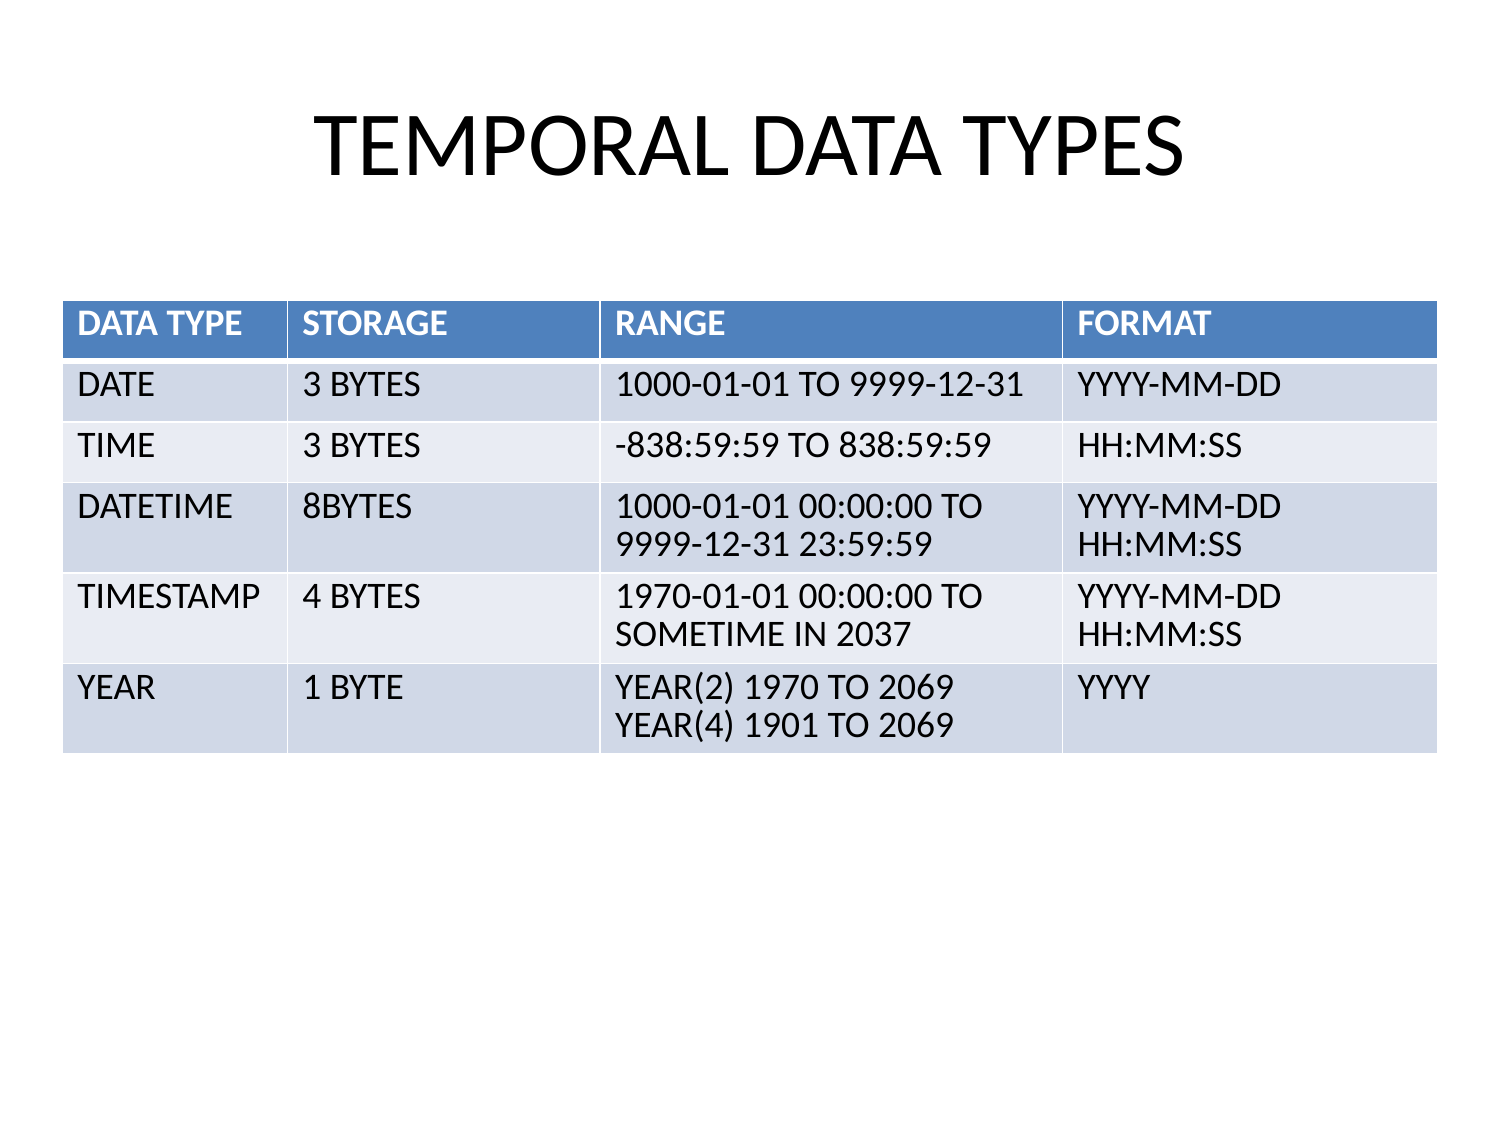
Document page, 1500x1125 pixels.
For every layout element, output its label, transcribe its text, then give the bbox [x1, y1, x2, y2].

table_cell DATE [63, 364, 287, 421]
table_cell 3 BYTES [288, 423, 599, 482]
table_cell YYYY-MM-DD [1063, 364, 1437, 421]
table_cell TIME [63, 423, 287, 482]
table_cell 1970-01-01 00:00:00 TO SOMETIME IN 2037 [601, 574, 1062, 663]
table_header RANGE [601, 301, 1062, 358]
table_cell 1000-01-01 TO 9999-12-31 [601, 364, 1062, 421]
title TEMPORAL DATA TYPES [75, 45, 1425, 233]
table_header DATA TYPE [63, 301, 287, 358]
table_cell YYYY-MM-DD HH:MM:SS [1063, 574, 1437, 663]
table_cell YYYY [1063, 664, 1437, 753]
table_cell DATETIME [63, 483, 287, 572]
table_cell TIMESTAMP [63, 574, 287, 663]
table_header STORAGE [288, 301, 599, 358]
table_cell 3 BYTES [288, 364, 599, 421]
table_cell 8BYTES [288, 483, 599, 572]
table_cell YEAR(2) 1970 TO 2069 YEAR(4) 1901 TO 2069 [601, 664, 1062, 753]
table_cell 4 BYTES [288, 574, 599, 663]
table_cell 1000-01-01 00:00:00 TO 9999-12-31 23:59:59 [601, 483, 1062, 572]
table_cell YEAR [63, 664, 287, 753]
table_header FORMAT [1063, 301, 1437, 358]
table_cell -838:59:59 TO 838:59:59 [601, 423, 1062, 482]
table_cell 1 BYTE [288, 664, 599, 753]
table_cell YYYY-MM-DD HH:MM:SS [1063, 483, 1437, 572]
table_cell HH:MM:SS [1063, 423, 1437, 482]
